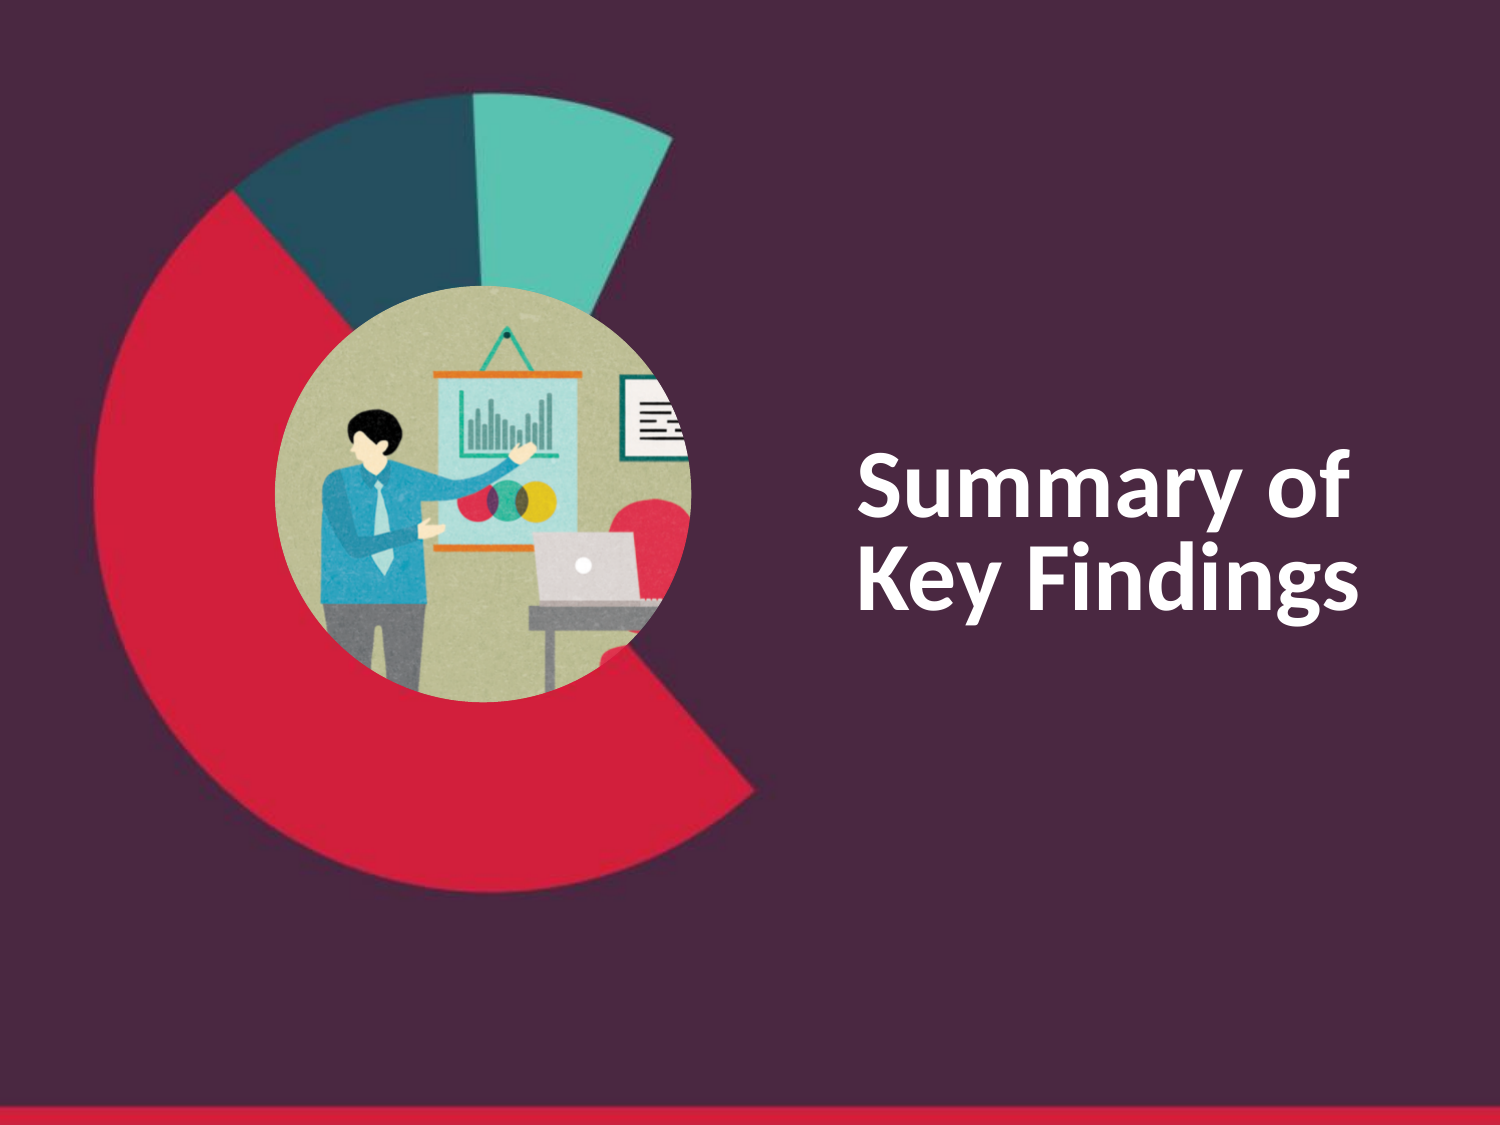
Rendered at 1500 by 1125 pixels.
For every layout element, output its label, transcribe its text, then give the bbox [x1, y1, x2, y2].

picture [0, 0, 1500, 1125]
title Summary of Key Findings [856, 442, 1402, 631]
